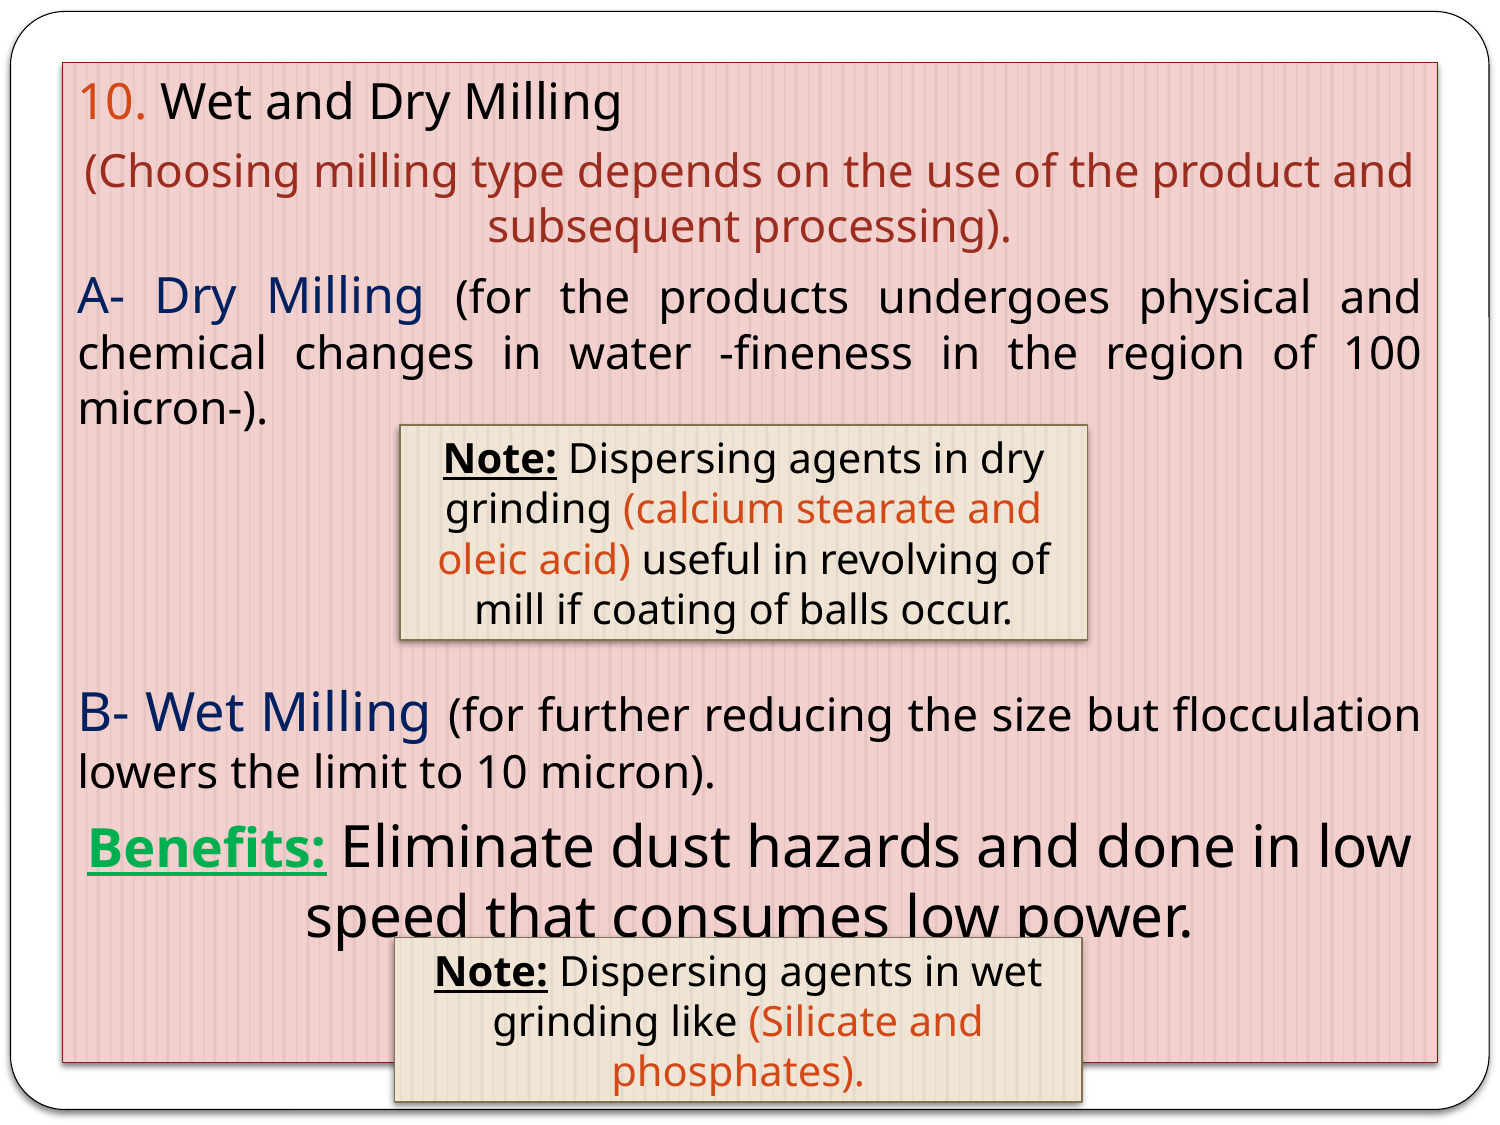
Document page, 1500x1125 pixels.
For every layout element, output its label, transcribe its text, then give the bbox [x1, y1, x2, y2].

list 10. Wet and Dry Milling (Choosing milling type depends on the use of the product and subsequent processing). A- Dry Milling (for the products undergoes physical and chemical changes in water -fineness in the region of 100 micron-). B- Wet Milling (for further reducing the size but flocculation lowers the limit to 10 micron). Benefits: Eliminate dust hazards and done in low speed that consumes low power. [62, 62, 1438, 1063]
text_box Note: Dispersing agents in wet grinding like (Silicate and phosphates). [394, 937, 1083, 1103]
text_box Note: Dispersing agents in dry grinding (calcium stearate and oleic acid) useful in revolving of mill if coating of balls occur. [399, 424, 1088, 641]
